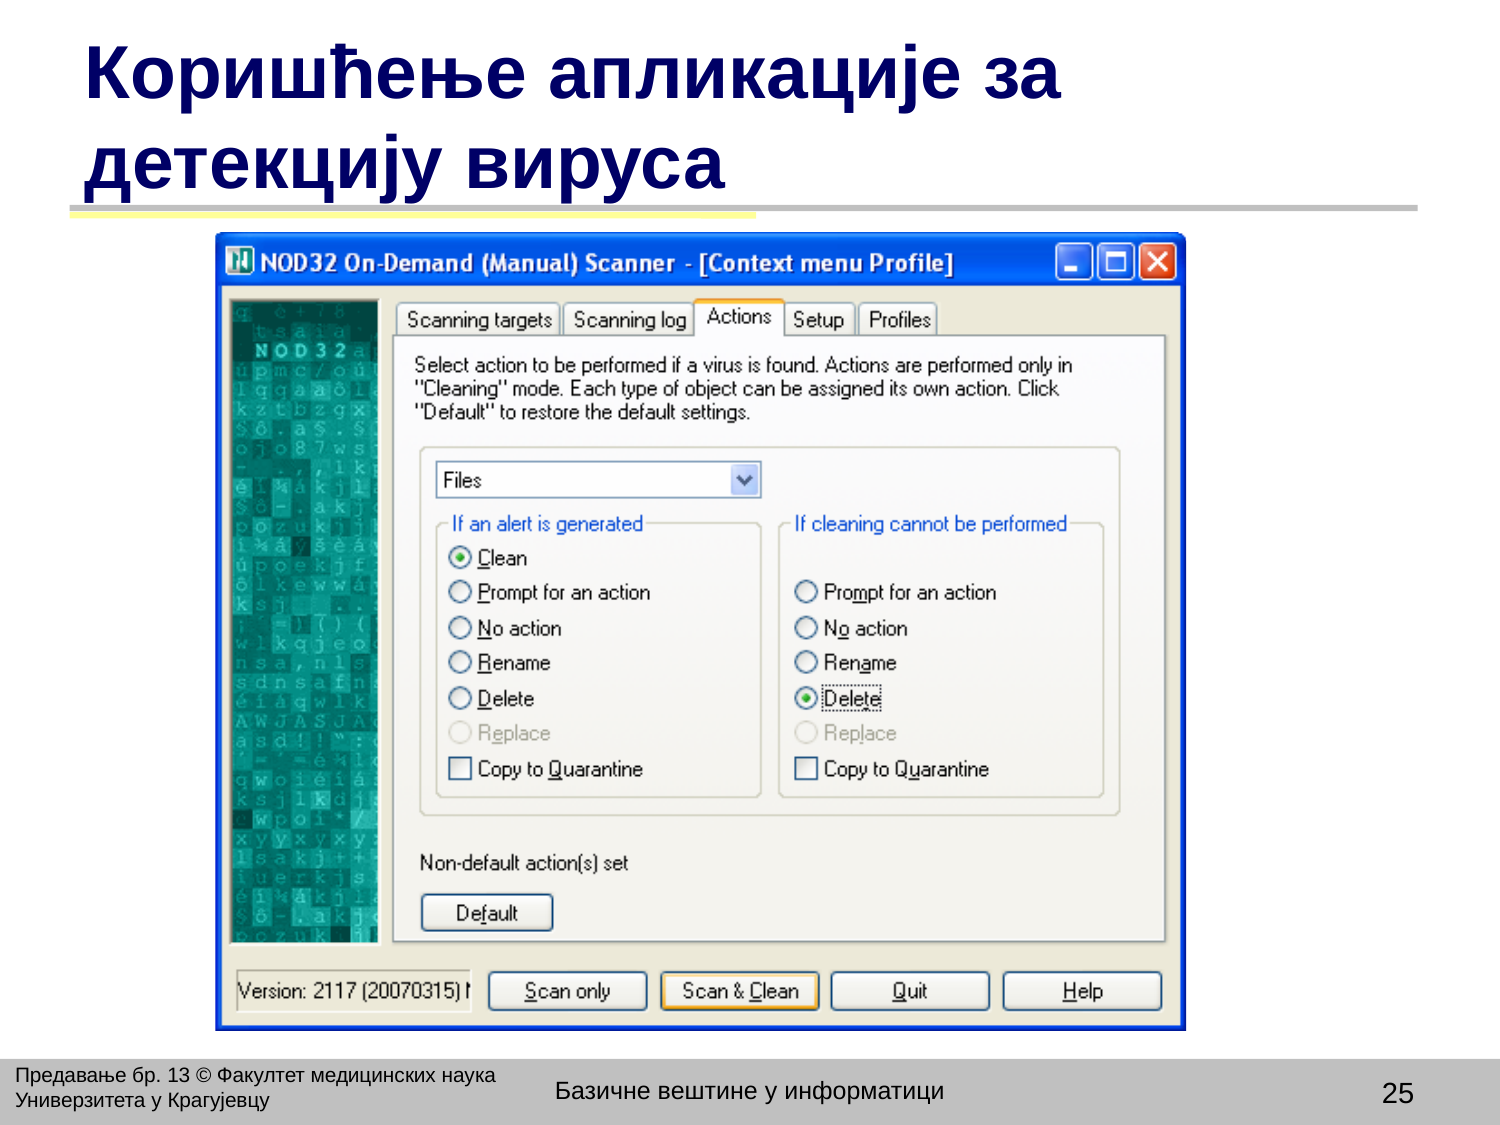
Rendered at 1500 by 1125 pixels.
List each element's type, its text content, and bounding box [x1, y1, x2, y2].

slide_number 25 [1079, 1066, 1430, 1125]
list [215, 232, 1187, 1031]
footer Базичне вештине у информатици [512, 1066, 988, 1125]
title Коришћење апликације за детекцију вируса [69, 19, 1426, 208]
slide_number Предавање бр. 13 © Факултет медицинских наука Универзитета у Крагујевцу [0, 1053, 617, 1108]
